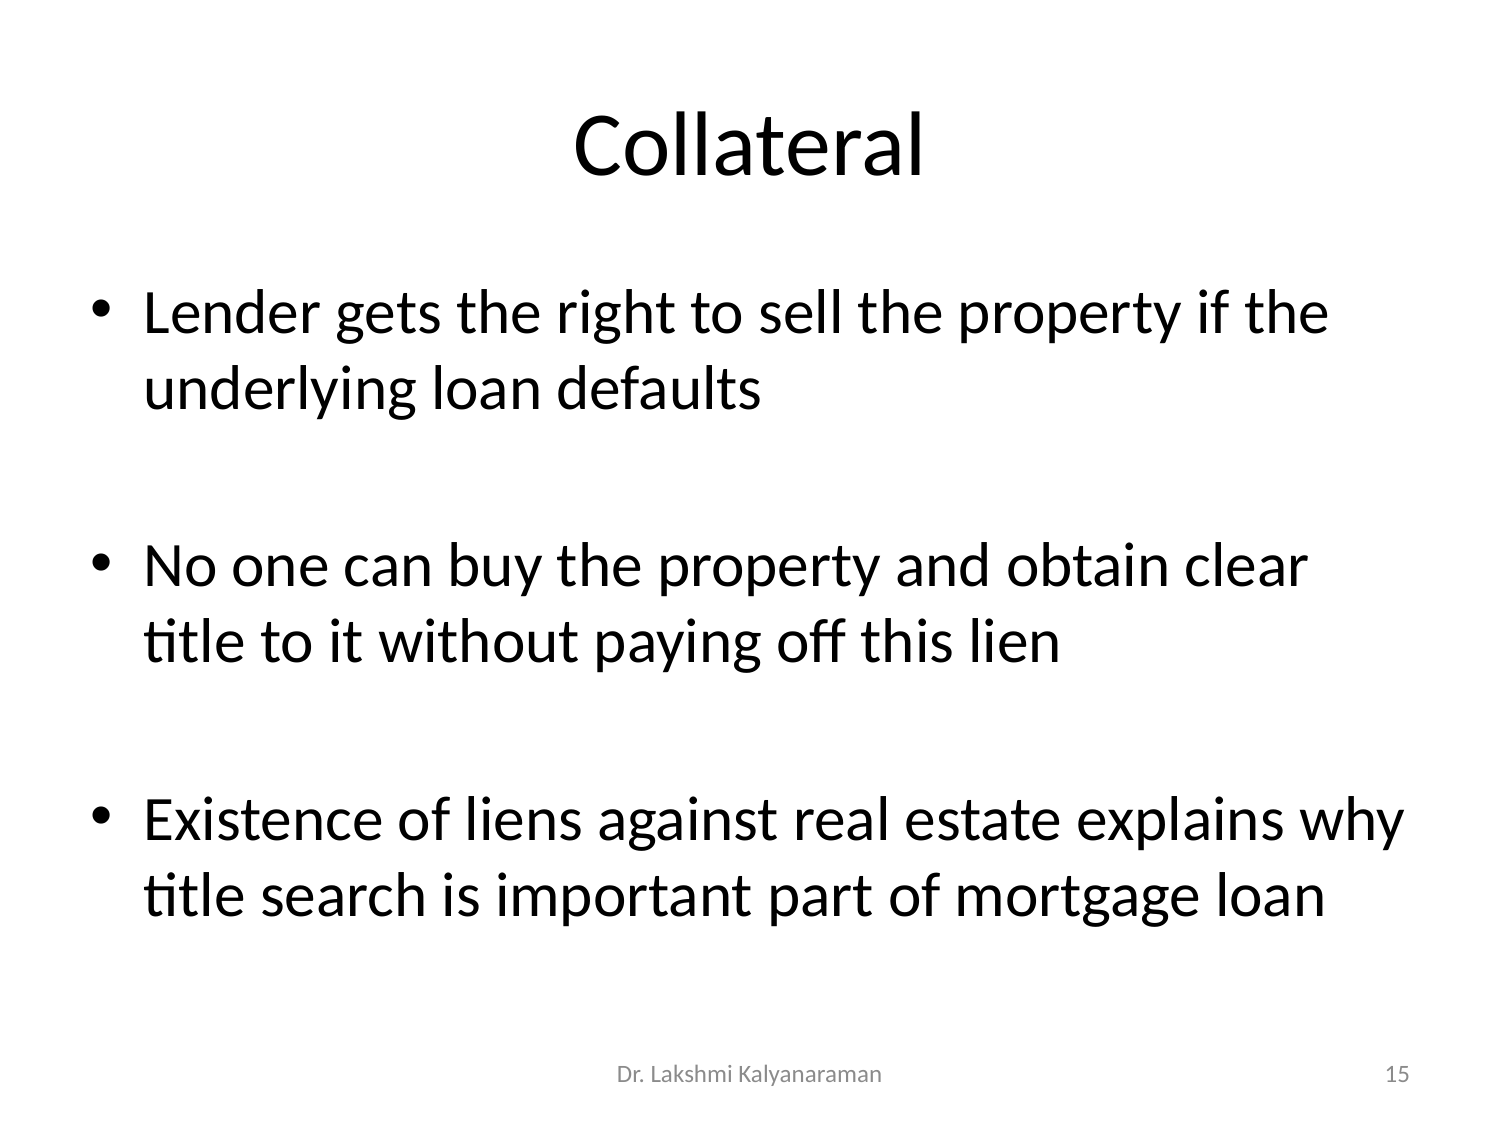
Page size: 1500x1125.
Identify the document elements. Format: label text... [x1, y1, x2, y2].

title Collateral [75, 45, 1425, 233]
list Lender gets the right to sell the property if the underlying loan defaults No one can buy the property and obtain clear title to it without paying off this lien Existence of liens against real estate explains why title search is important part of mortgage loan [75, 262, 1425, 1005]
slide_number 15 [1074, 1042, 1425, 1103]
footer Dr. Lakshmi Kalyanaraman [512, 1042, 988, 1103]
